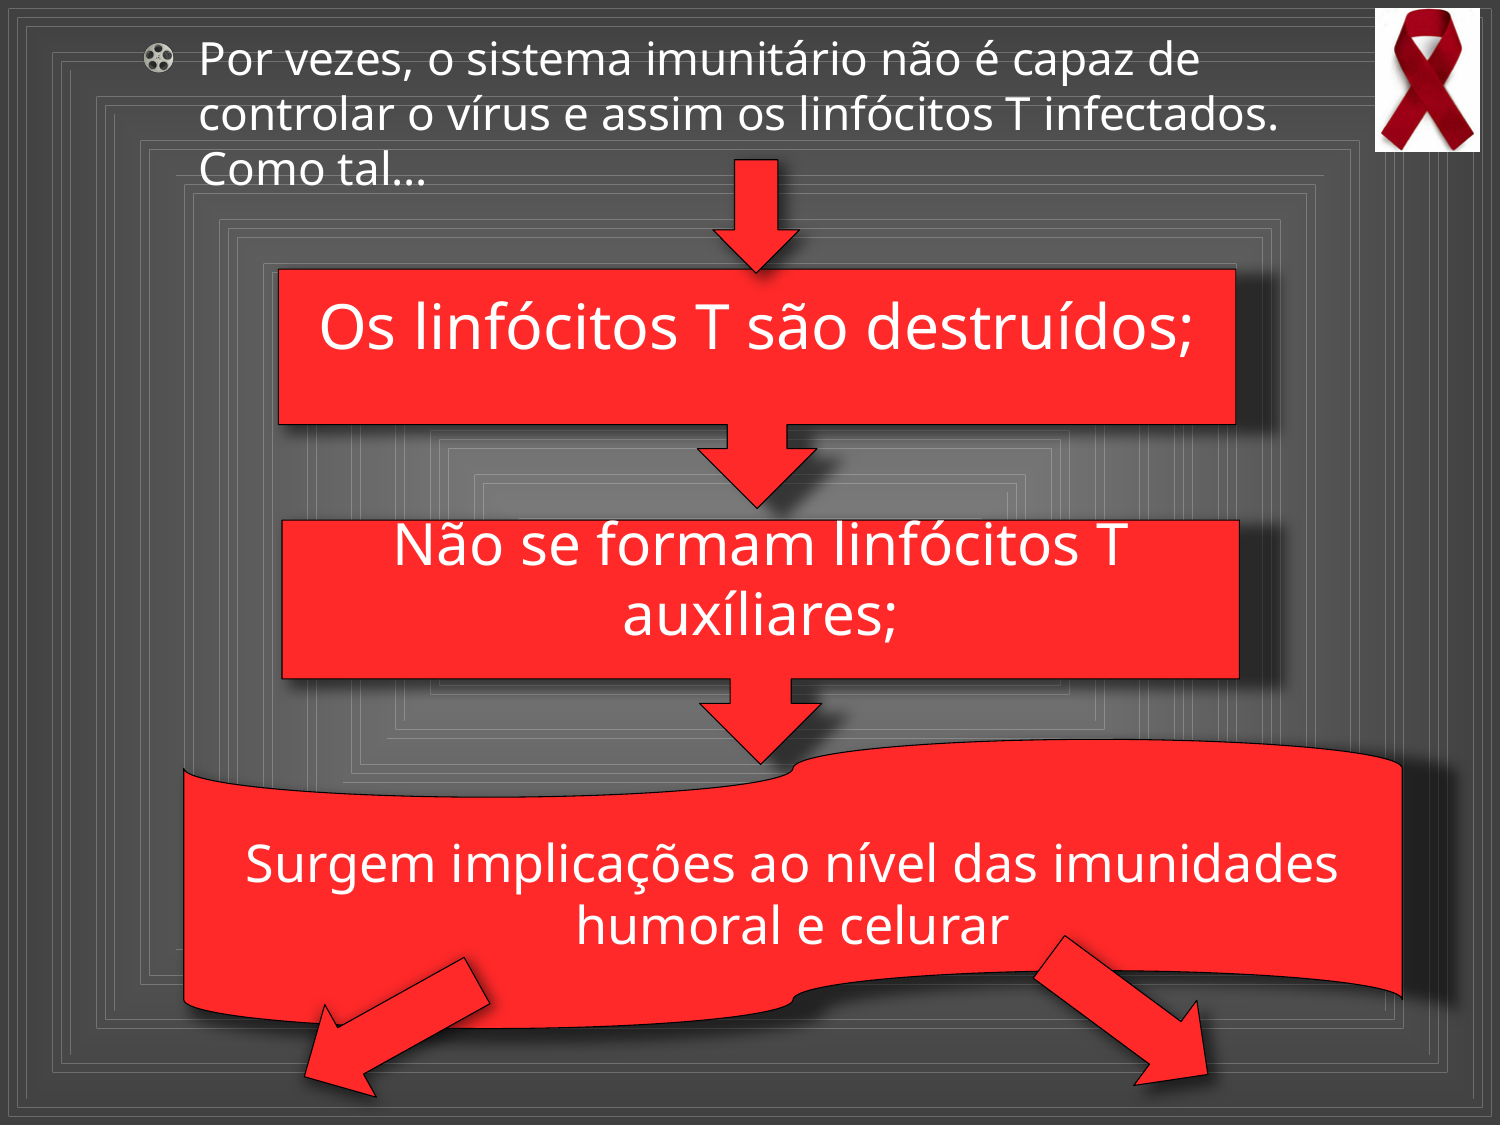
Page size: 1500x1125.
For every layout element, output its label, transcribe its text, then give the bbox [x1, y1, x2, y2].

text_box [712, 159, 801, 274]
text_box Não se formam linfócitos T auxíliares; [281, 519, 1240, 765]
text_box [303, 956, 491, 1098]
text_box Surgem implicações ao nível das imunidades humoral e celurar [183, 738, 1403, 1030]
text_box [1032, 935, 1209, 1087]
list Por vezes, o sistema imunitário não é capaz de controlar o vírus e assim os linfócitos T infectados. Como tal… [127, 22, 1403, 233]
text_box Os linfócitos T são destruídos; [277, 268, 1237, 509]
picture [142, 41, 175, 74]
picture [1375, 8, 1480, 152]
